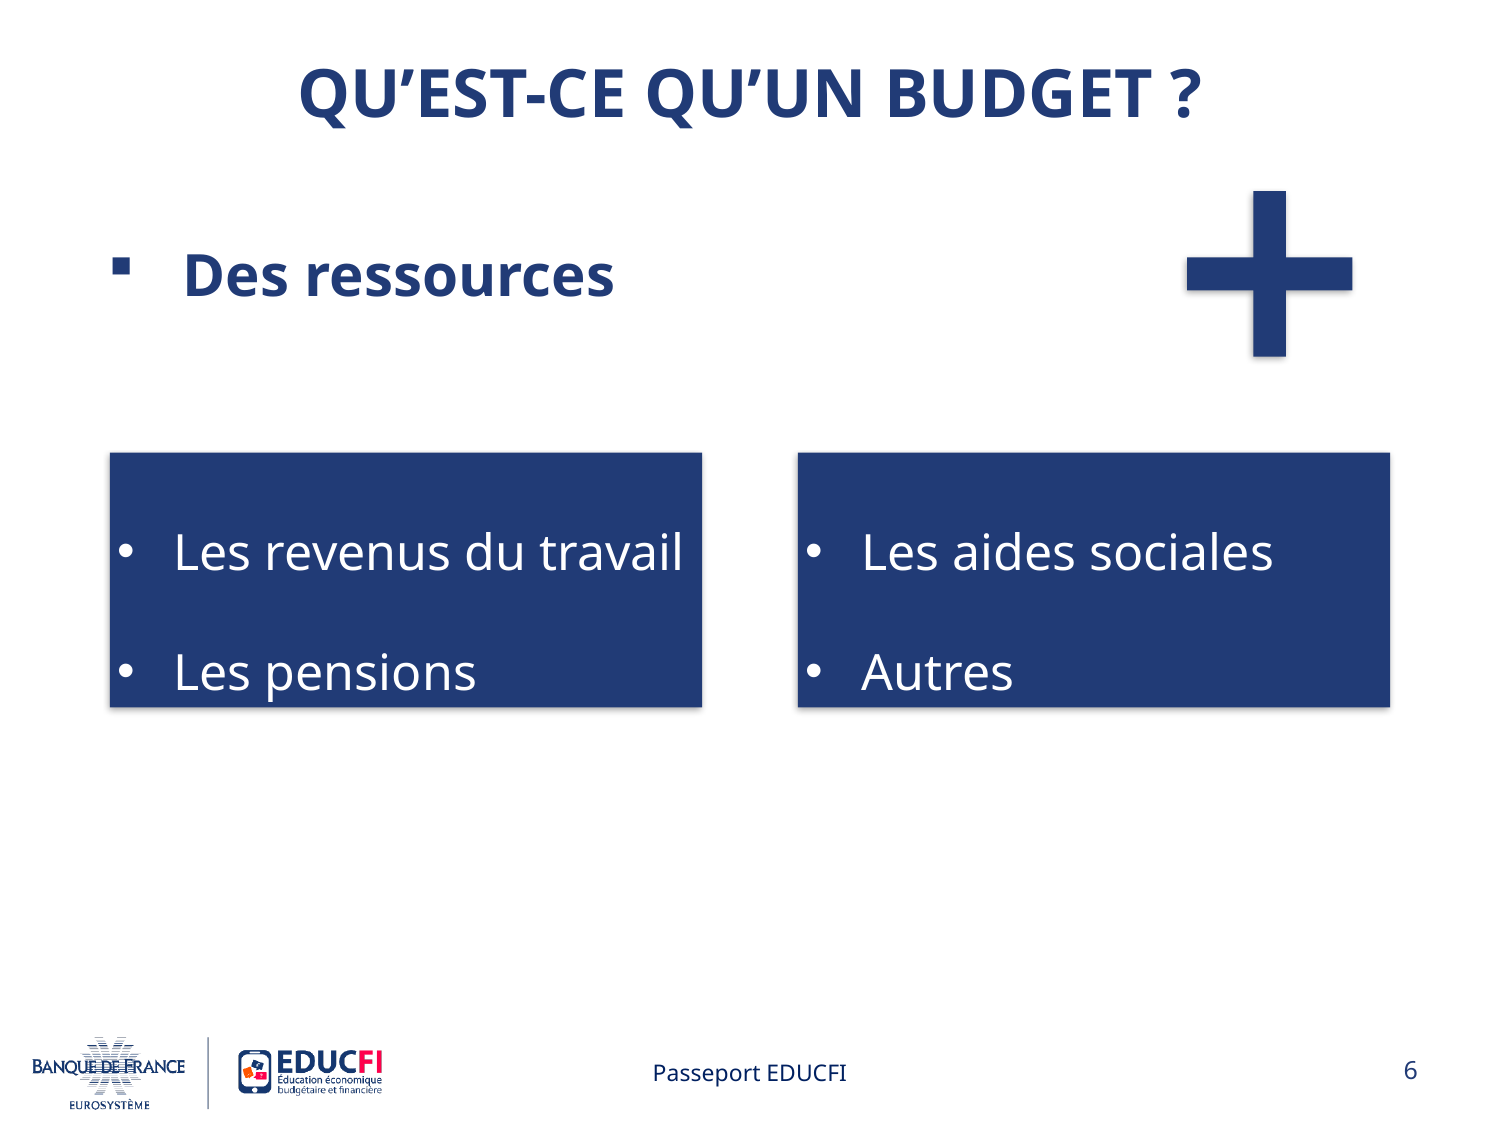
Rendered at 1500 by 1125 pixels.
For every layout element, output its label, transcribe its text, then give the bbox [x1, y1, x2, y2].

text_box Des ressources [100, 231, 671, 316]
text_box QU’EST-CE QU’UN BUDGET ? [206, 43, 1294, 152]
picture [23, 1026, 390, 1117]
text_box Passeport EDUCFI [512, 1050, 988, 1093]
slide_number 6 [1395, 1048, 1426, 1096]
text_box [1187, 191, 1353, 357]
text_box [109, 450, 1391, 709]
